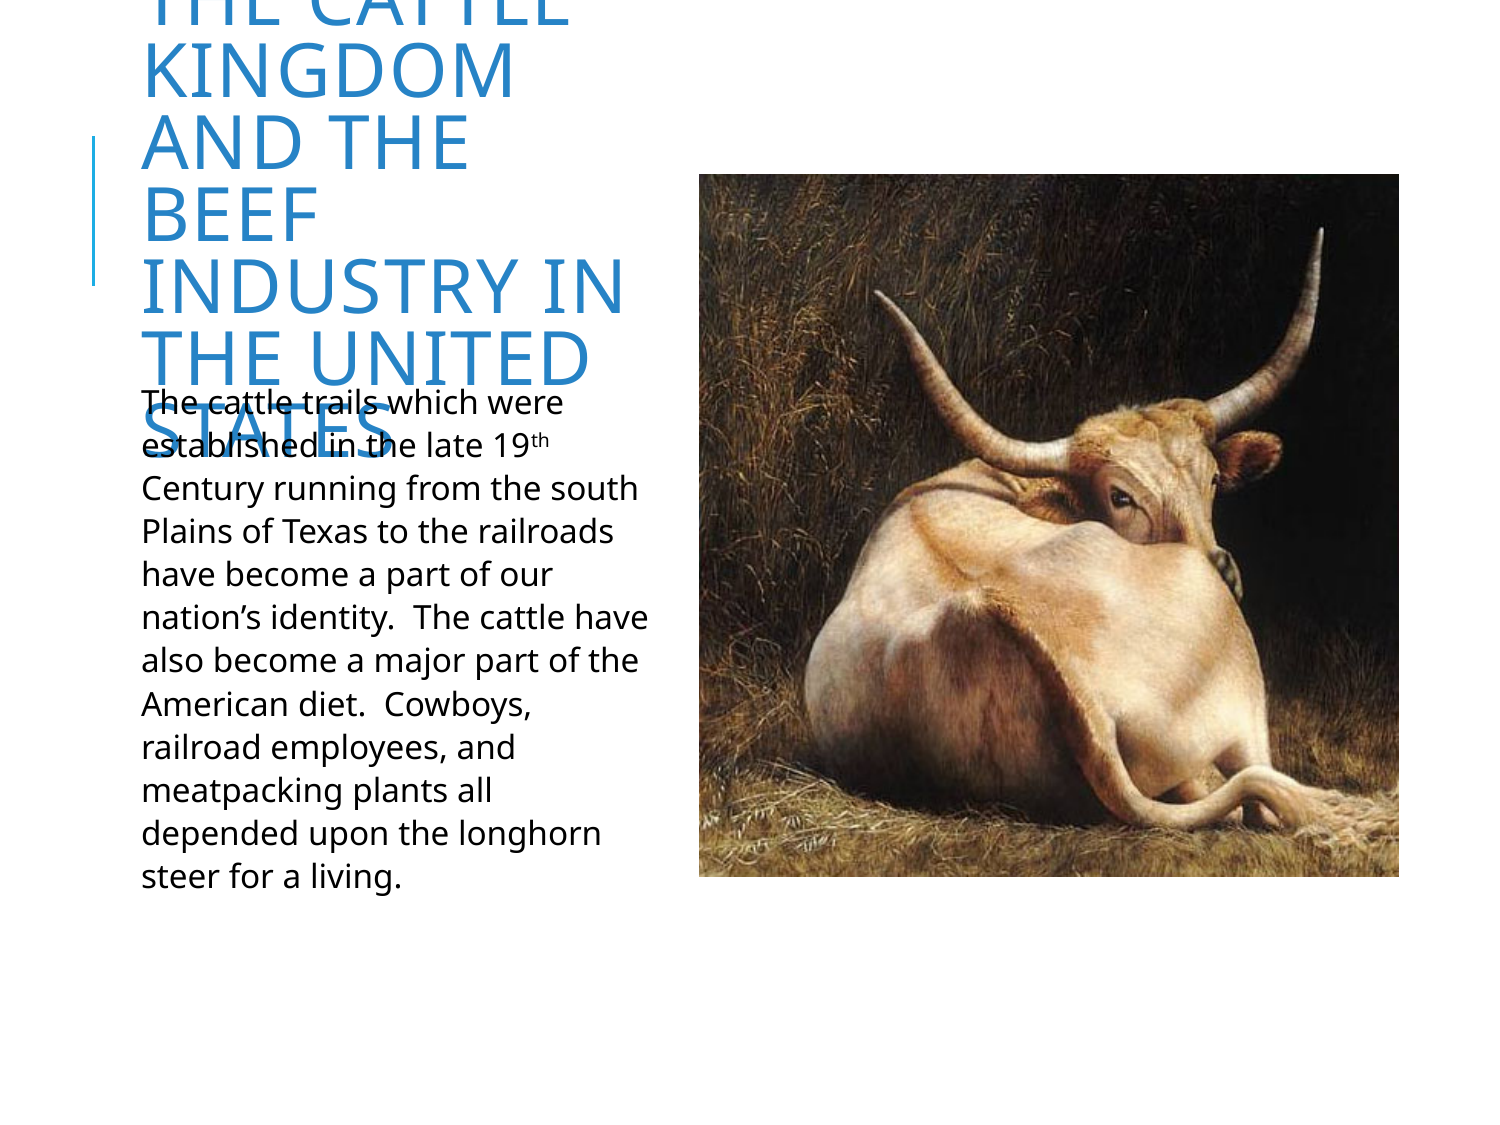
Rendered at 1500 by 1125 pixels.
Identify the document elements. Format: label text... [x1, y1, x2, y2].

title The Cattle Kingdom and the beef Industry in the United States [126, 77, 666, 363]
list The cattle trails which were established in the late 19th Century running from the south Plains of Texas to the railroads have become a part of our nation’s identity. The cattle have also become a major part of the American diet. Cowboys, railroad employees, and meatpacking plants all depended upon the longhorn steer for a living. [126, 370, 666, 988]
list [699, 174, 1399, 877]
